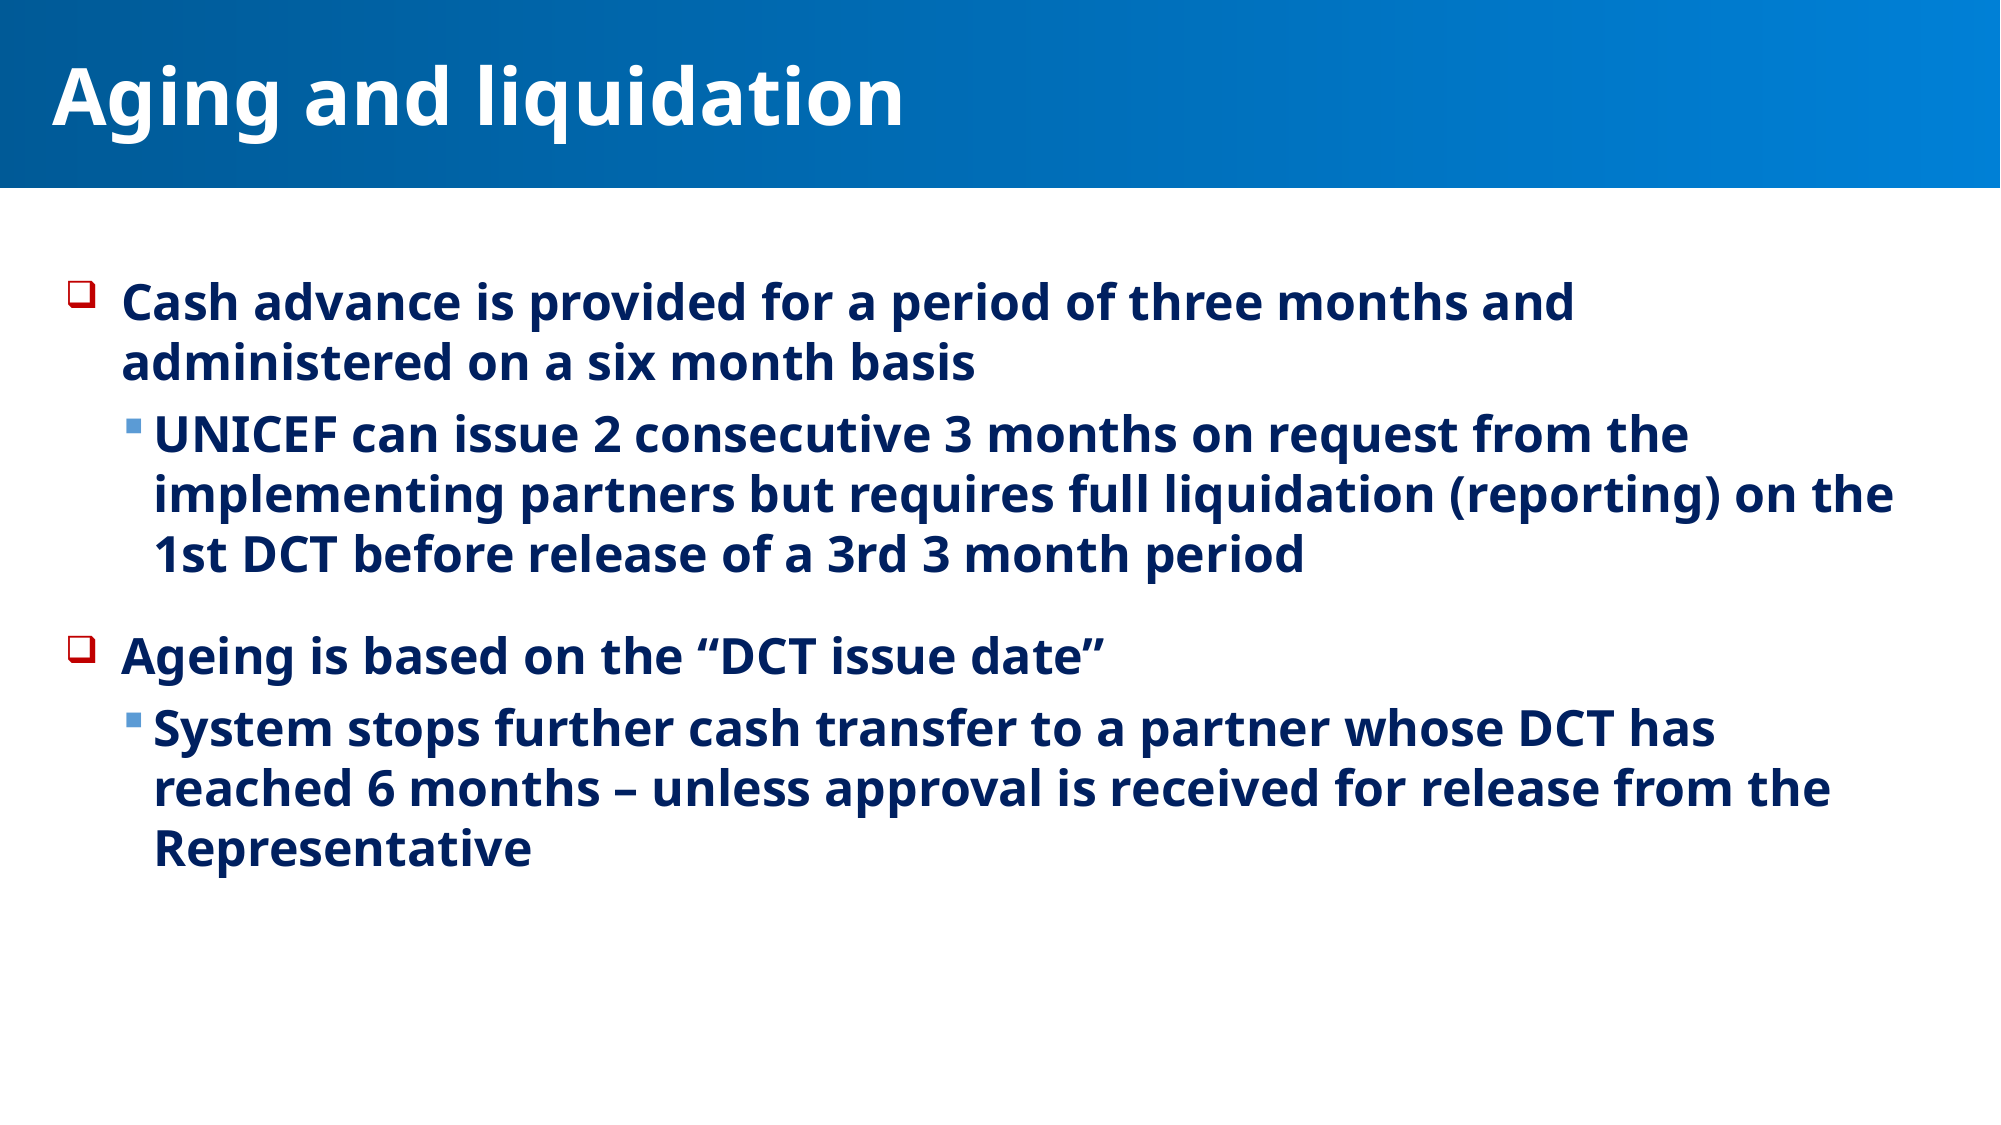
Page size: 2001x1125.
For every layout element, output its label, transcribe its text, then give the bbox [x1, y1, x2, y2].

list Cash advance is provided for a period of three months and administered on a six month basis UNICEF can issue 2 consecutive 3 months on request from the implementing partners but requires full liquidation (reporting) on the 1st DCT before release of a 3rd 3 month period Ageing is based on the “DCT issue date” System stops further cash transfer to a partner whose DCT has reached 6 months – unless approval is received for release from the Representative [50, 262, 1917, 1000]
title Aging and liquidation [0, 0, 2000, 191]
